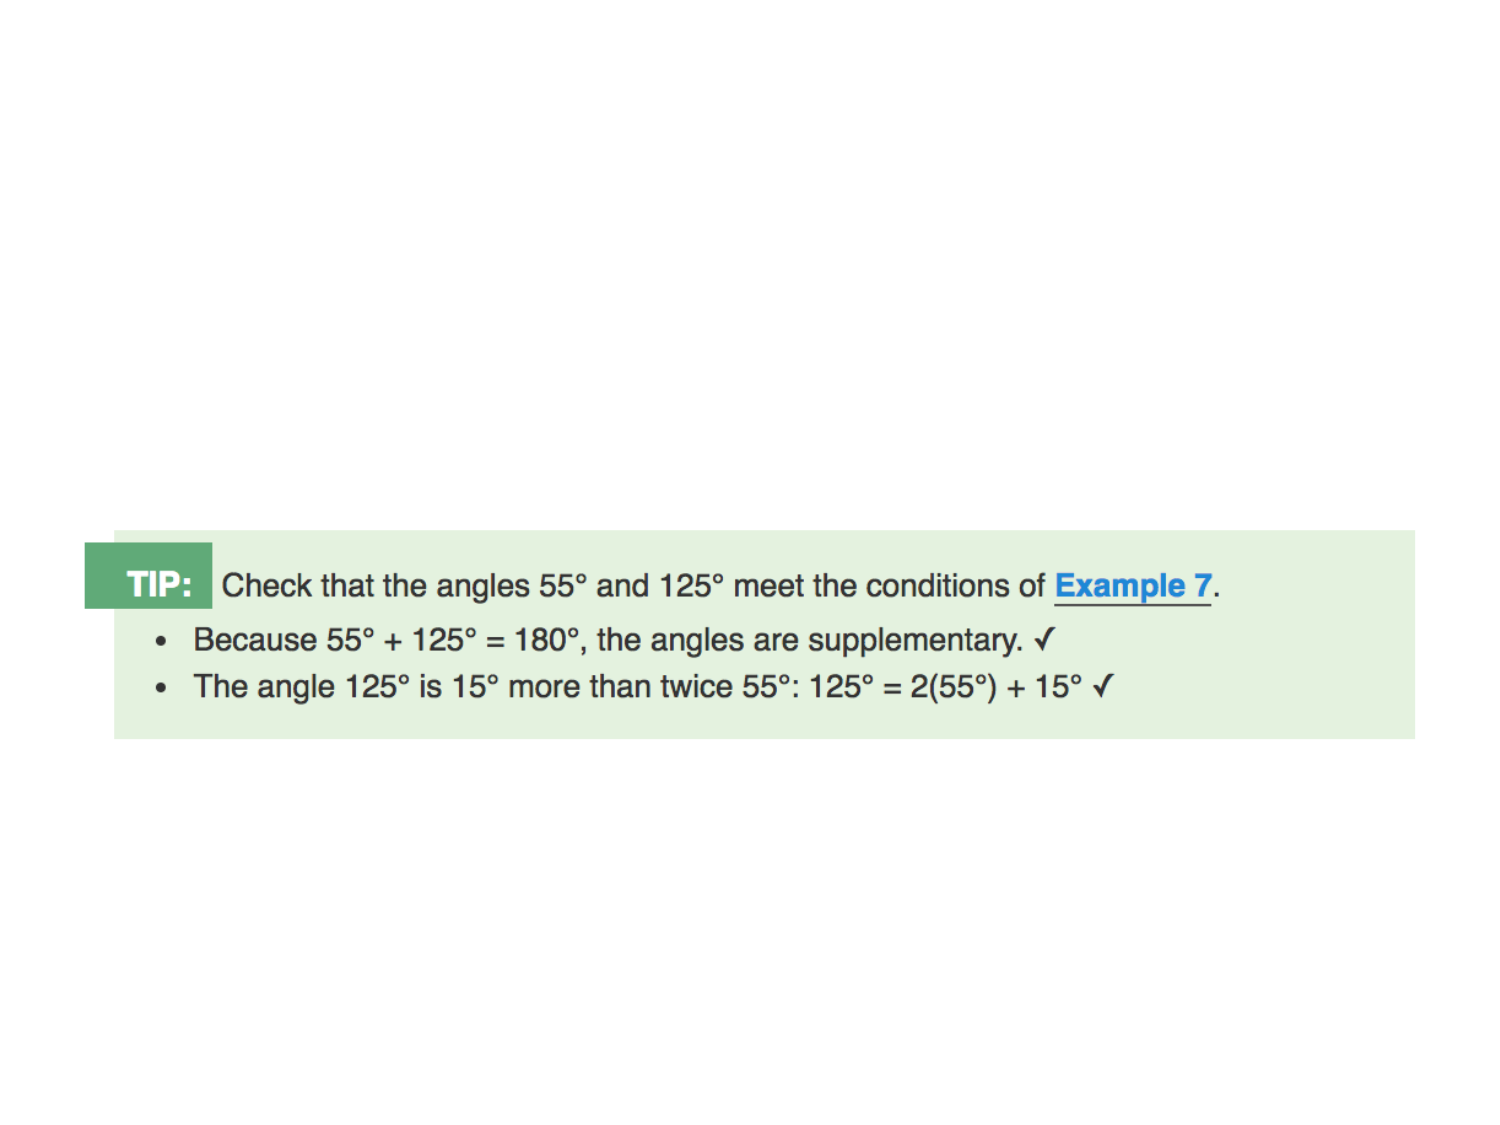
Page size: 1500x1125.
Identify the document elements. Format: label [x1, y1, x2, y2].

list [74, 262, 1426, 1006]
